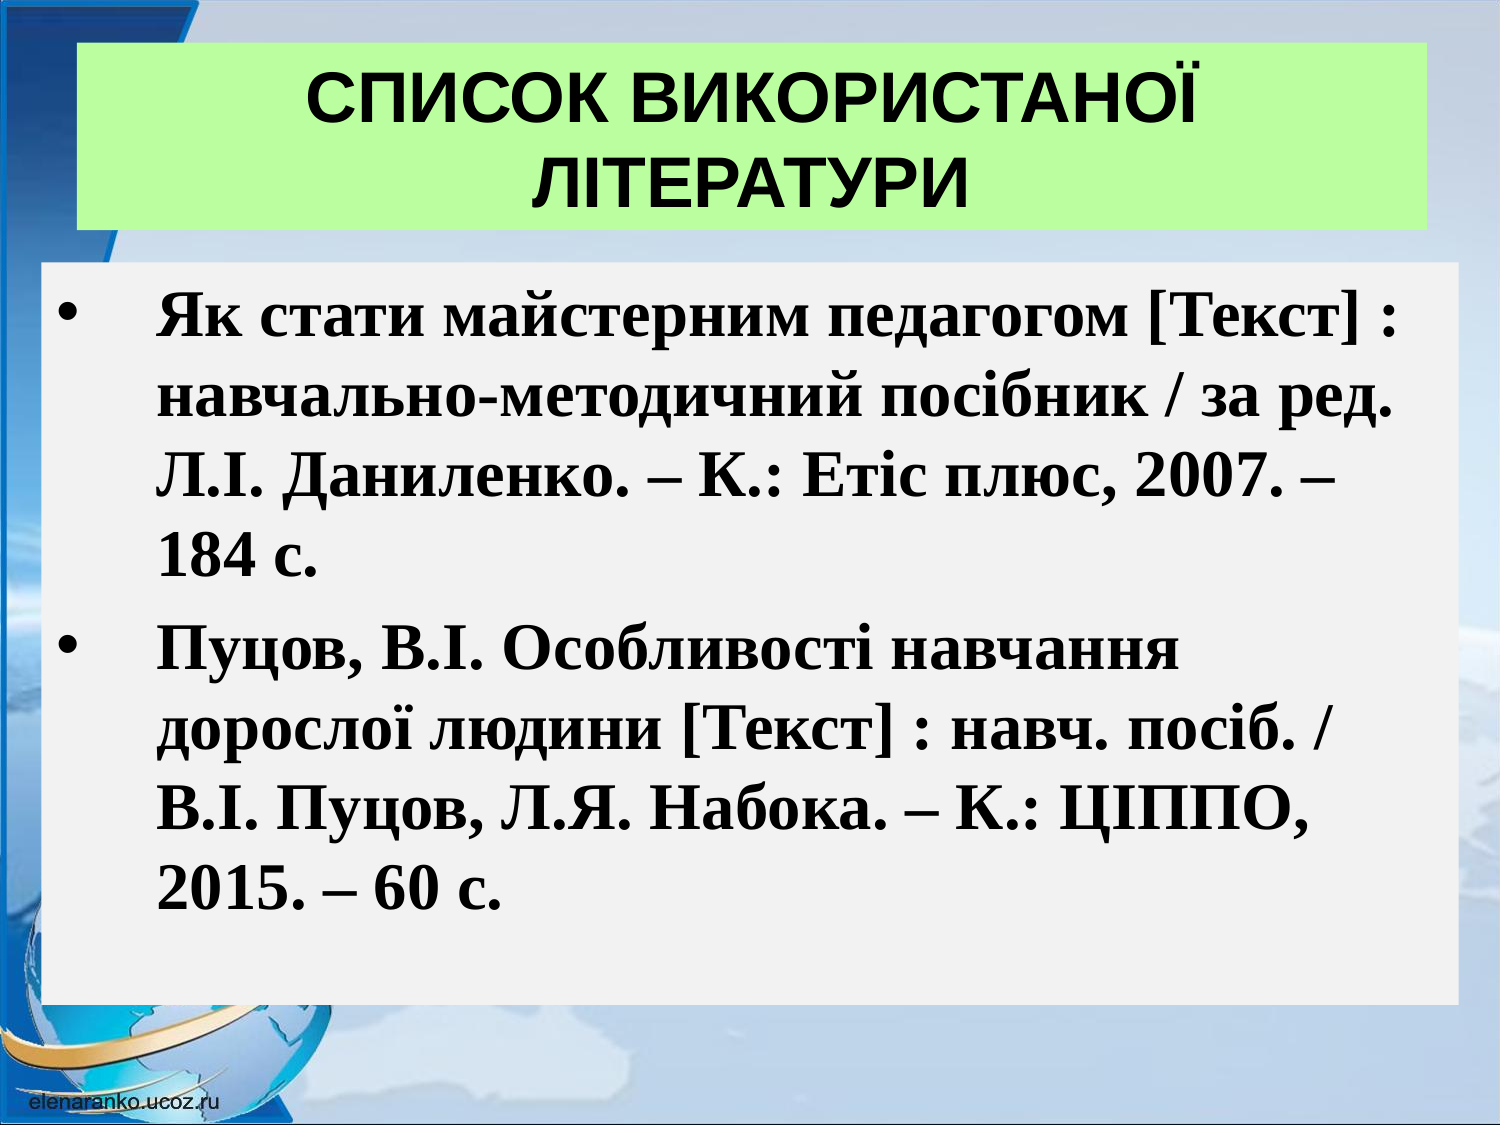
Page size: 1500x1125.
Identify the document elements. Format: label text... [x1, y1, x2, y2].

list Як стати майстерним педагогом [Текст] : навчально-методичний посібник / за ред. Л.І. Даниленко. – К.: Етіс плюс, 2007. – 184 с. Пуцов, В.І. Особливості навчання дорослої людини [Текст] : навч. посіб. / В.І. Пуцов, Л.Я. Набока. – К.: ЦІППО, 2015. – 60 с. [41, 262, 1459, 1005]
title СПИСОК ВИКОРИСТАНОЇ ЛІТЕРАТУРИ [76, 42, 1427, 231]
picture [0, 0, 1500, 1125]
